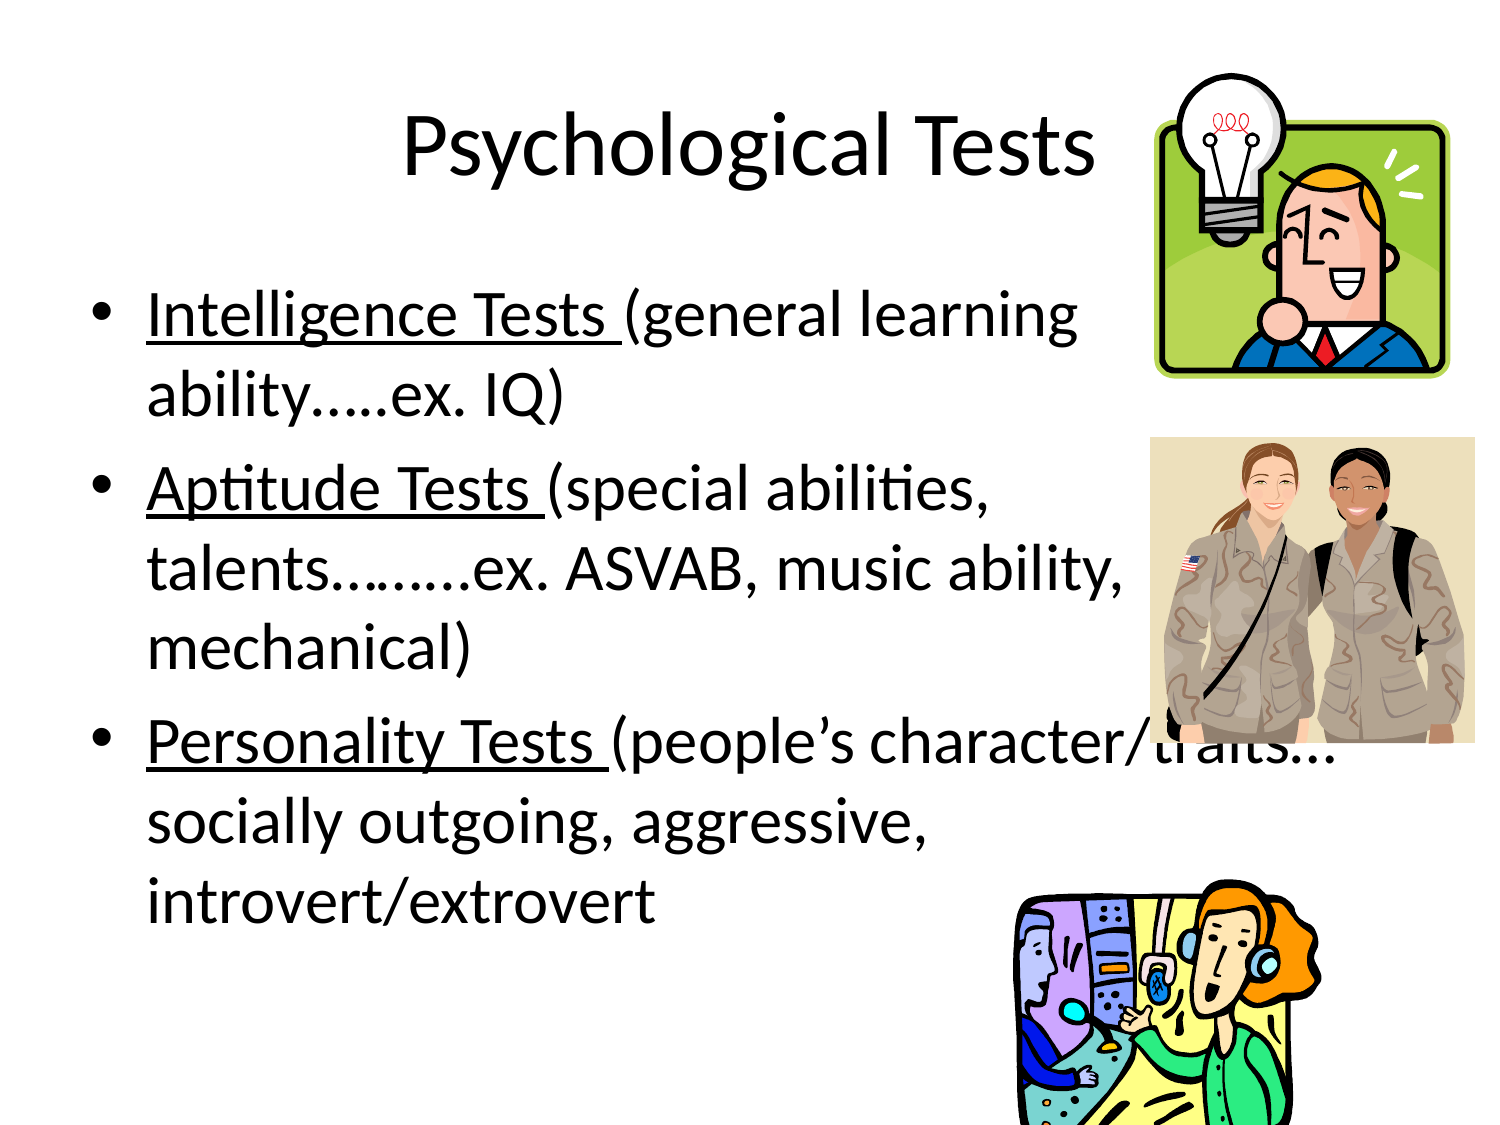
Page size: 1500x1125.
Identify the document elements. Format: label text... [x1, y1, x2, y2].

title Psychological Tests [74, 44, 1426, 233]
list Intelligence Tests (general learning ability…..ex. IQ) Aptitude Tests (special abilities, talents……...ex. ASVAB, music ability, mechanical) Personality Tests (people’s character/traits…socially outgoing, aggressive, introvert/extrovert [74, 262, 1426, 1006]
picture [1153, 72, 1451, 379]
picture [1012, 875, 1326, 1125]
picture [1149, 437, 1476, 744]
